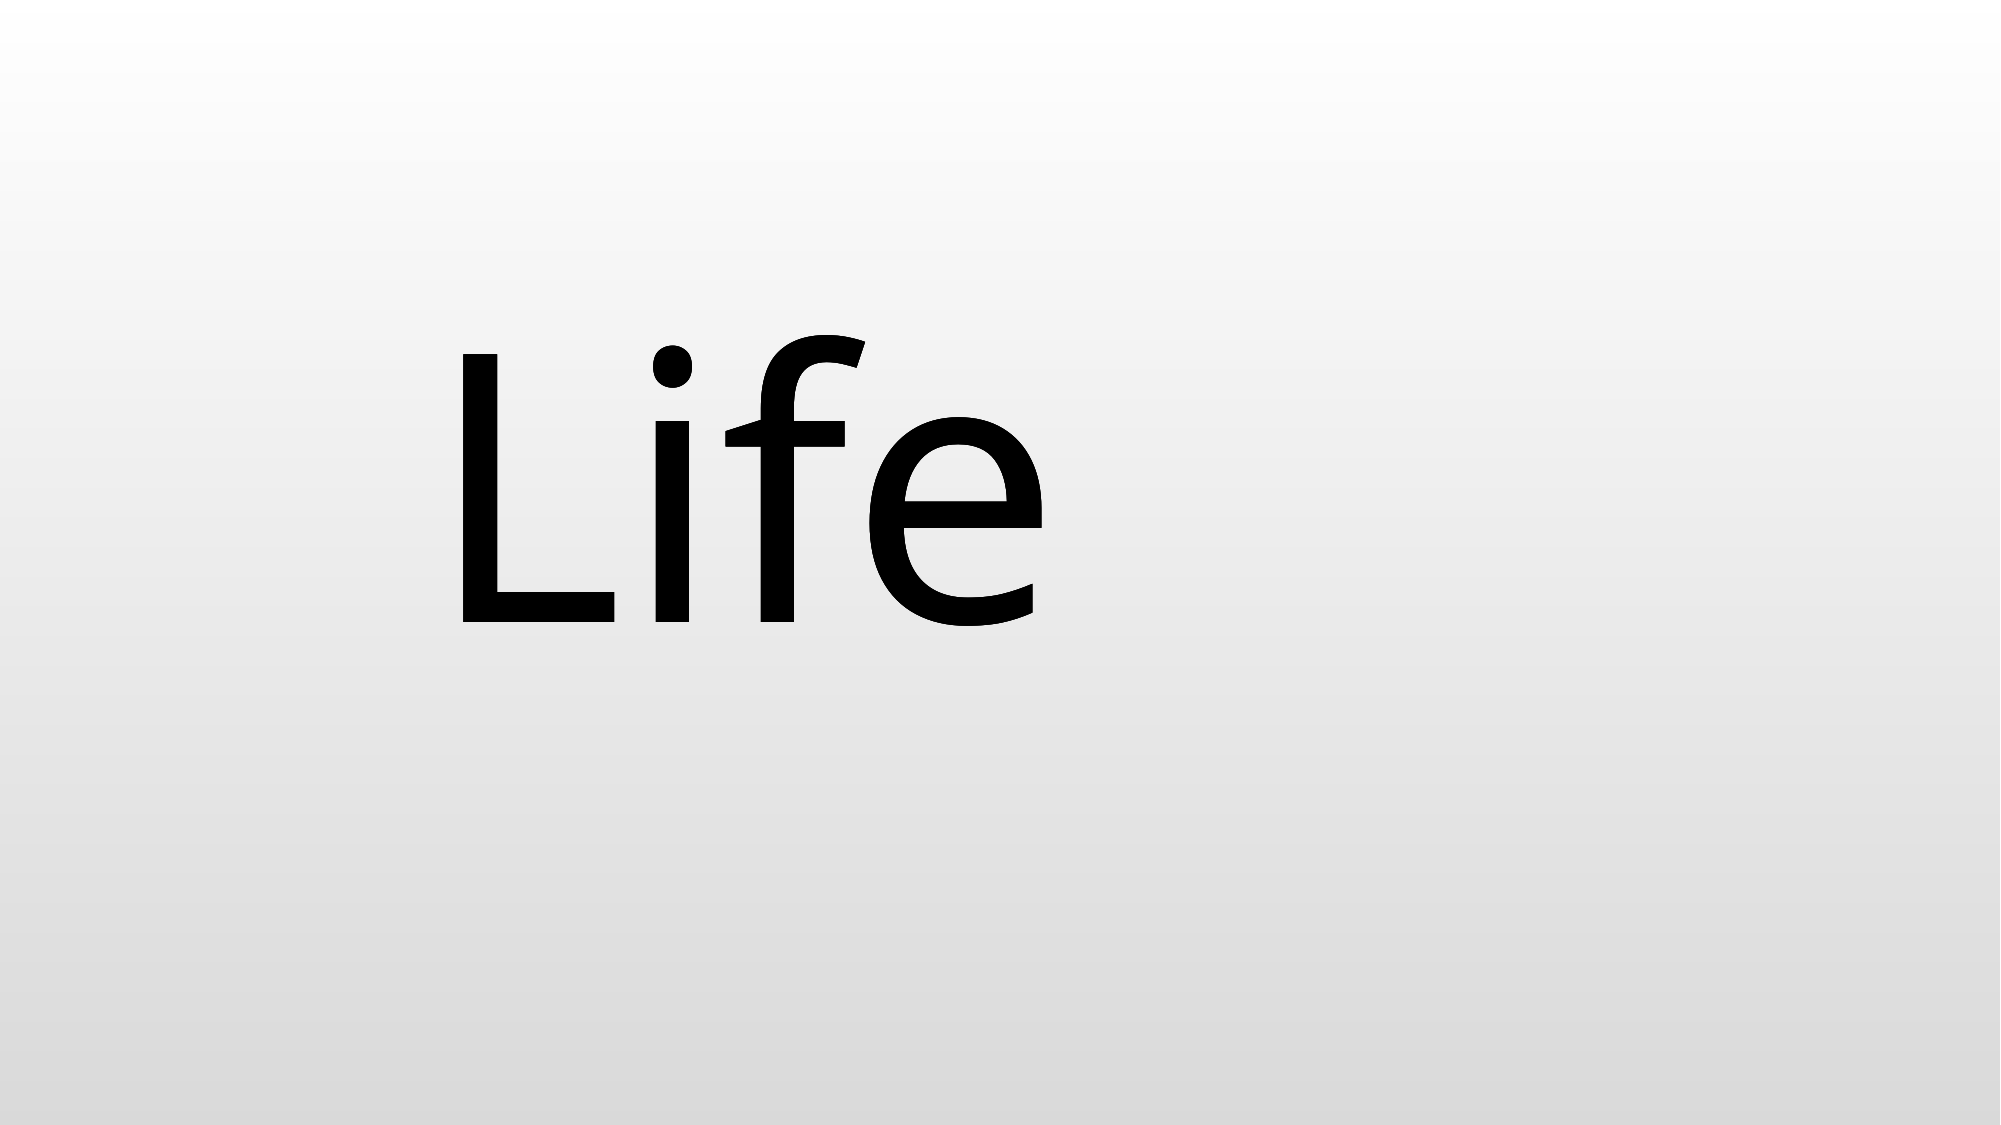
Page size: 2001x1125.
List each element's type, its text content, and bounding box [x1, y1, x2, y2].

text_box Life [412, 240, 1588, 705]
